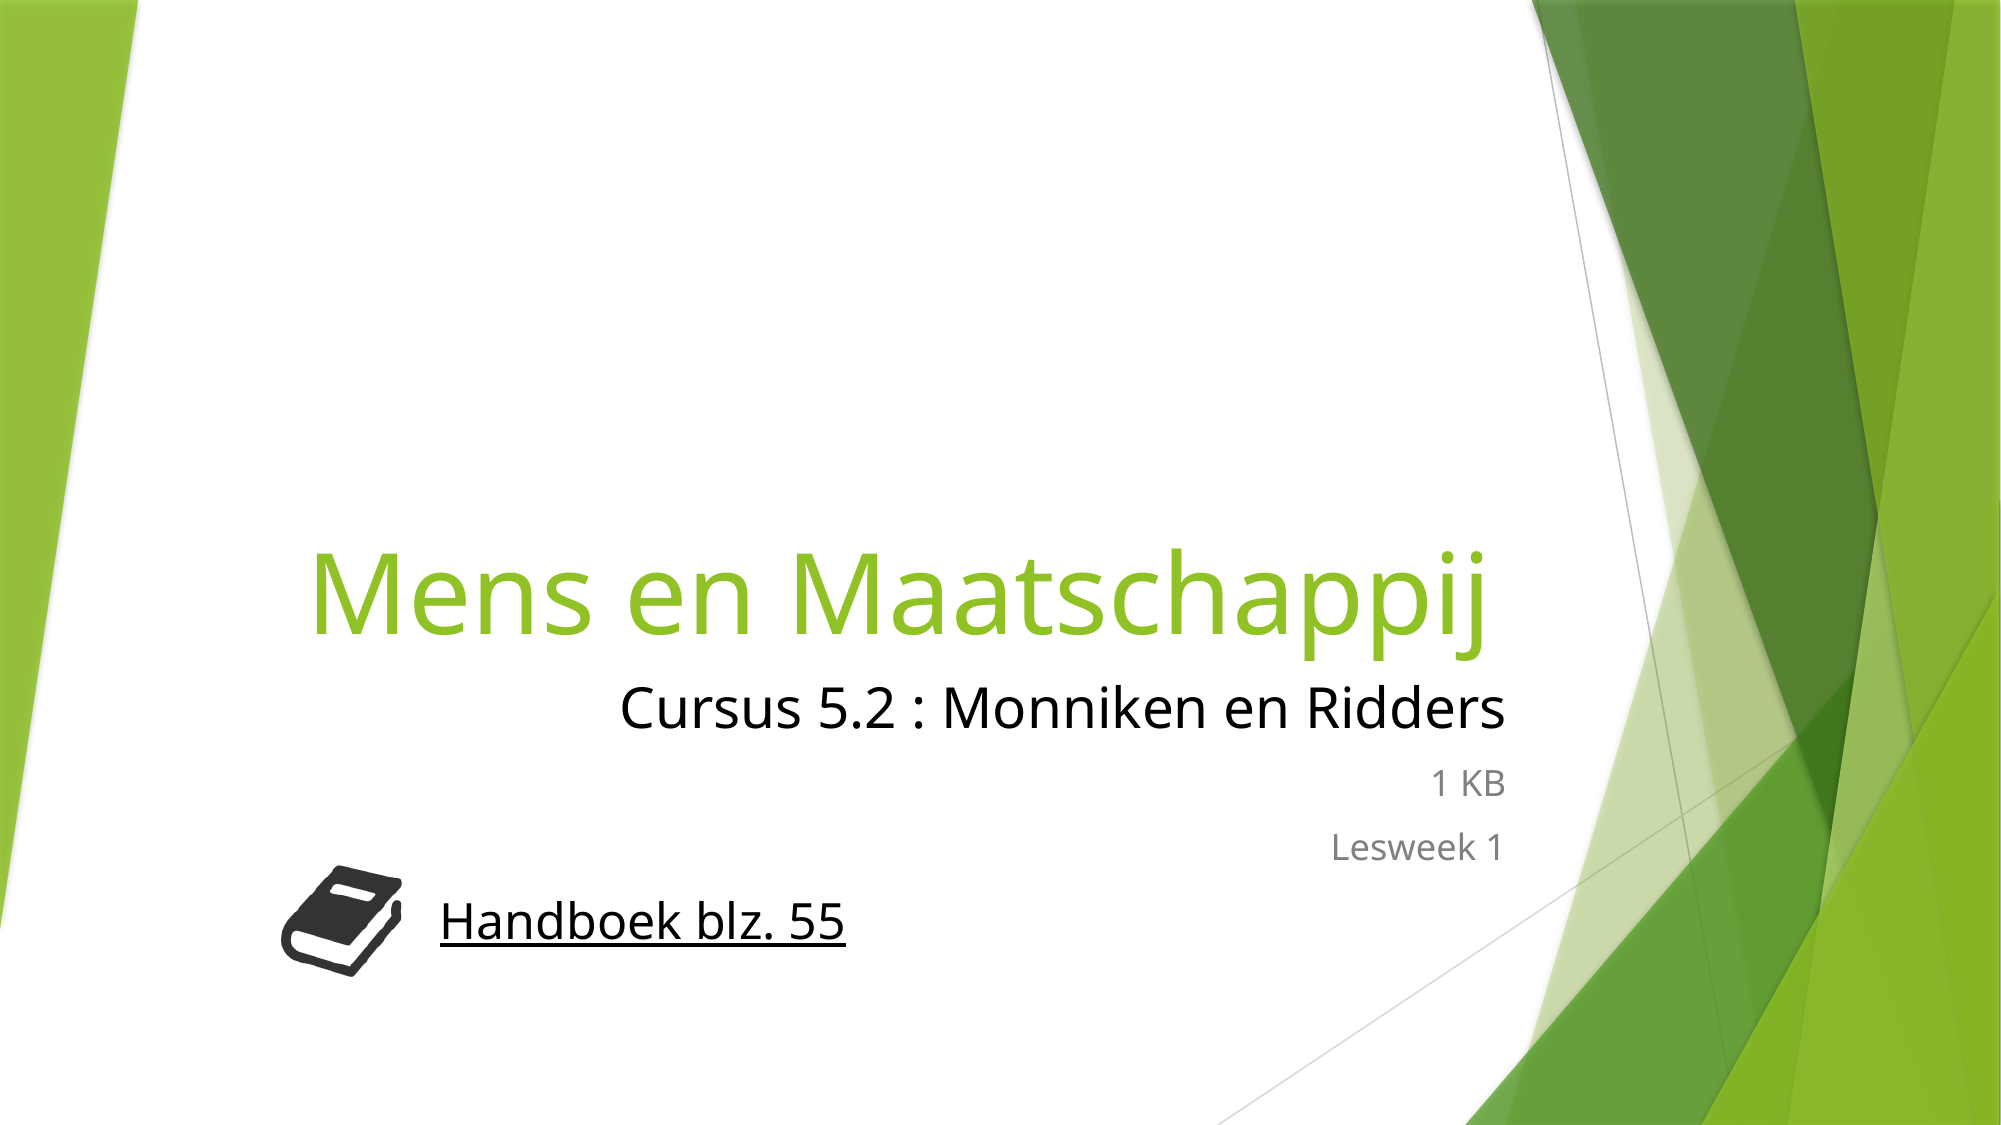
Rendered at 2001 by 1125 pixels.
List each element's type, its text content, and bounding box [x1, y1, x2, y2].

title Mens en Maatschappij [247, 394, 1522, 664]
picture [280, 859, 402, 981]
text_box Handboek blz. 55 [424, 882, 861, 957]
subtitle Cursus 5.2 : Monniken en Ridders 1 KB Lesweek 1 [247, 664, 1522, 877]
